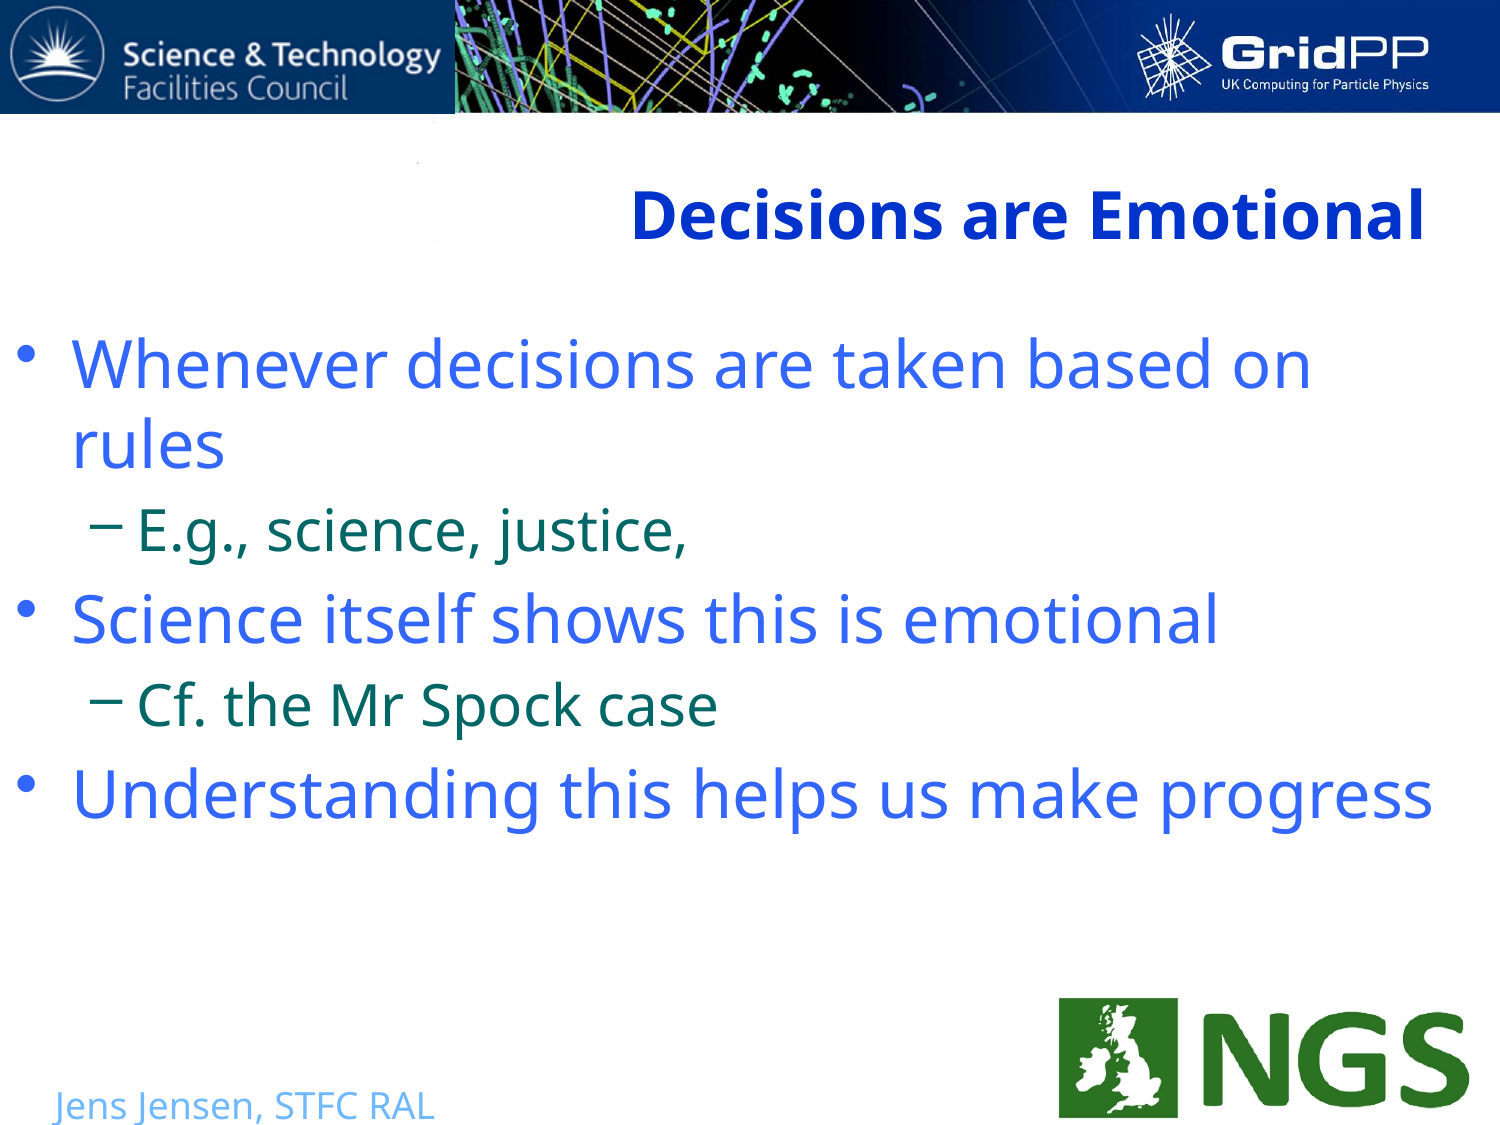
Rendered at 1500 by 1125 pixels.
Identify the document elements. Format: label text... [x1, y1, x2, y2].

title Decisions are Emotional [584, 125, 1473, 301]
picture [0, 0, 1500, 314]
list Whenever decisions are taken based on rules E.g., science, justice, Science itself shows this is emotional Cf. the Mr Spock case Understanding this helps us make progress [0, 314, 1500, 1036]
picture [0, 1036, 1500, 1125]
